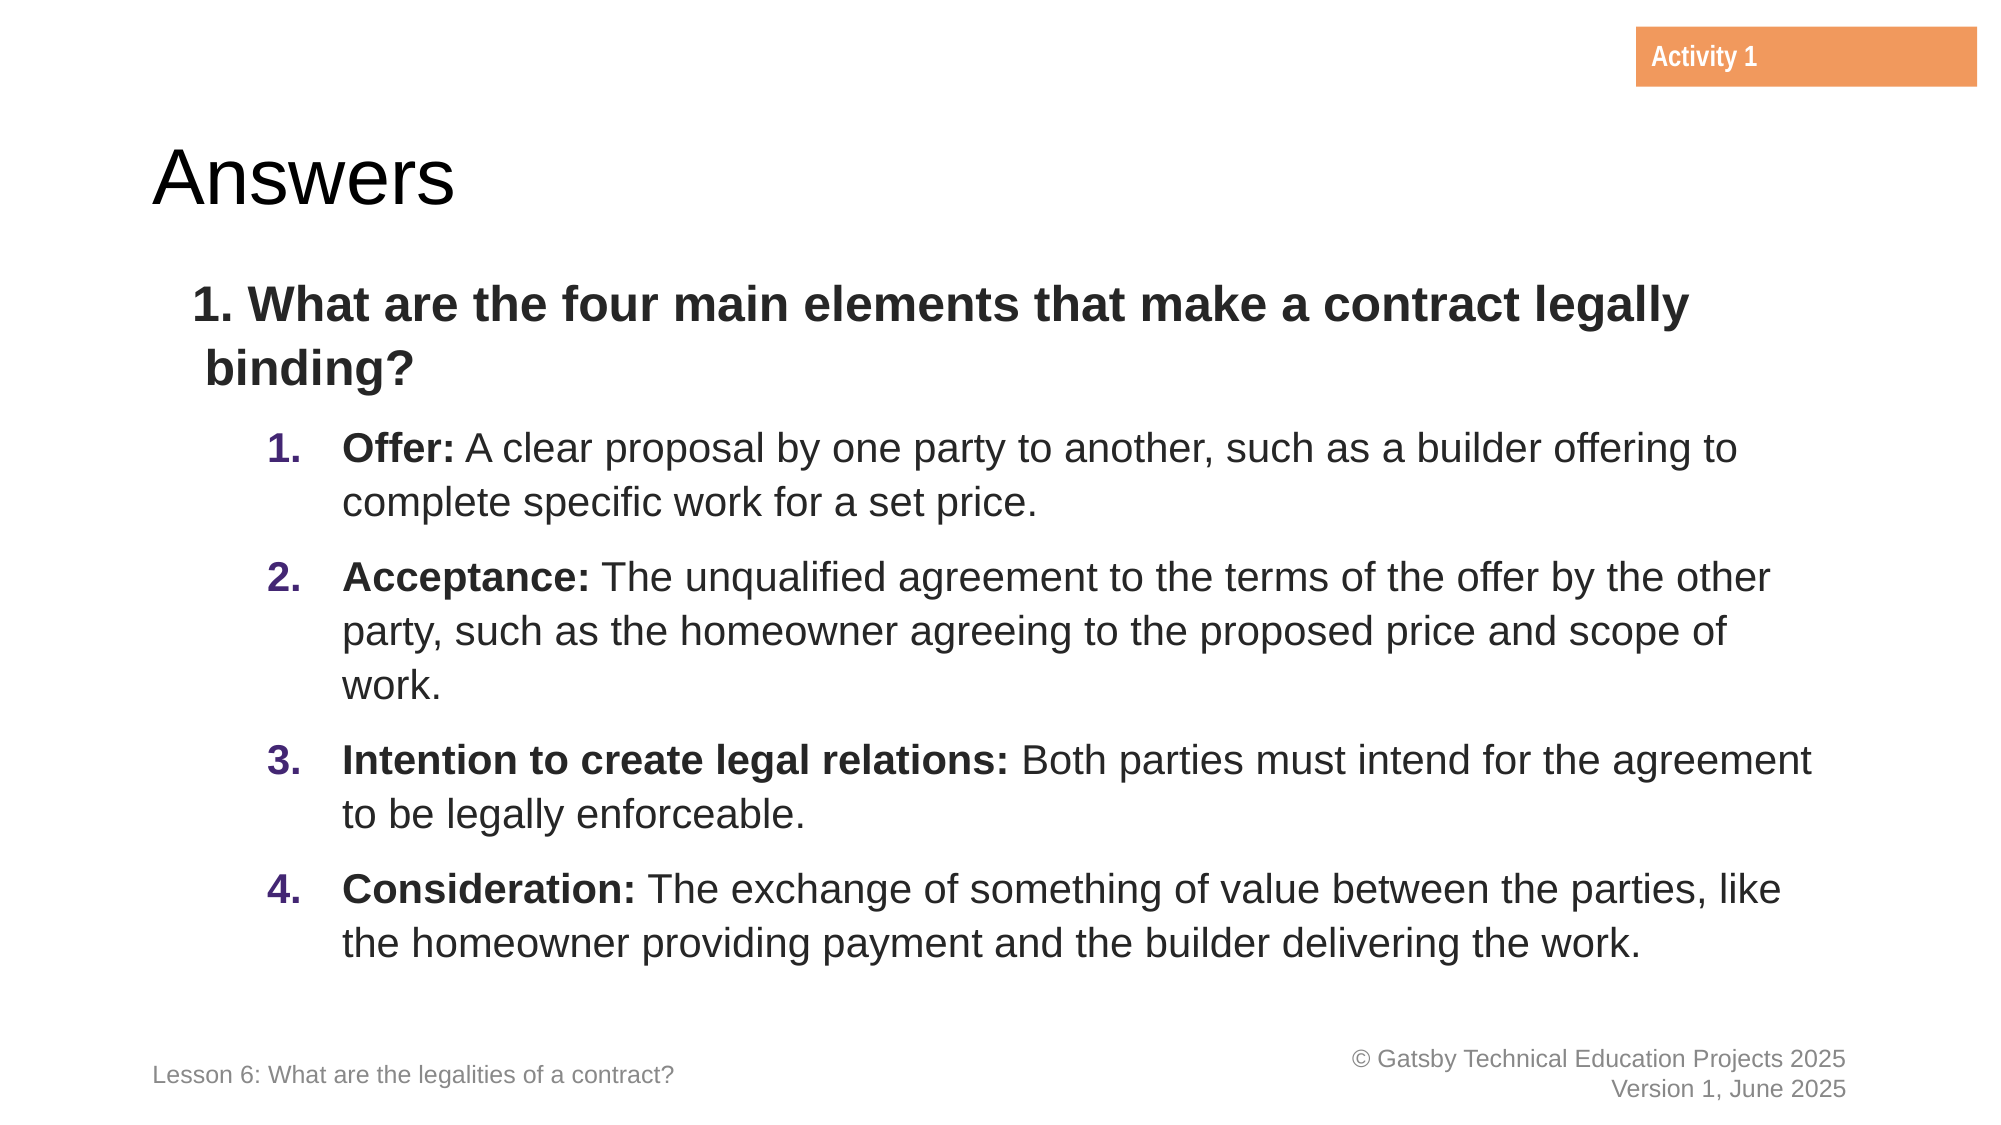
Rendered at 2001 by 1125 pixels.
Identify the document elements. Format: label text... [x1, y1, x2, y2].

title Answers [137, 69, 1863, 236]
list Lesson 6: What are the legalities of a contract? [137, 1042, 829, 1103]
list 1. What are the four main elements that make a contract legally binding? Offer: A clear proposal by one party to another, such as a builder offering to complete specific work for a set price. Acceptance: The unqualified agreement to the terms of the offer by the other party, such as the homeowner agreeing to the proposed price and scope of work. Intention to create legal relations: Both parties must intend for the agreement to be legally enforceable. Consideration: The exchange of something of value between the parties, like the homeowner providing payment and the builder delivering the work. [137, 236, 1863, 1014]
list Activity 1 [1636, 26, 1978, 87]
